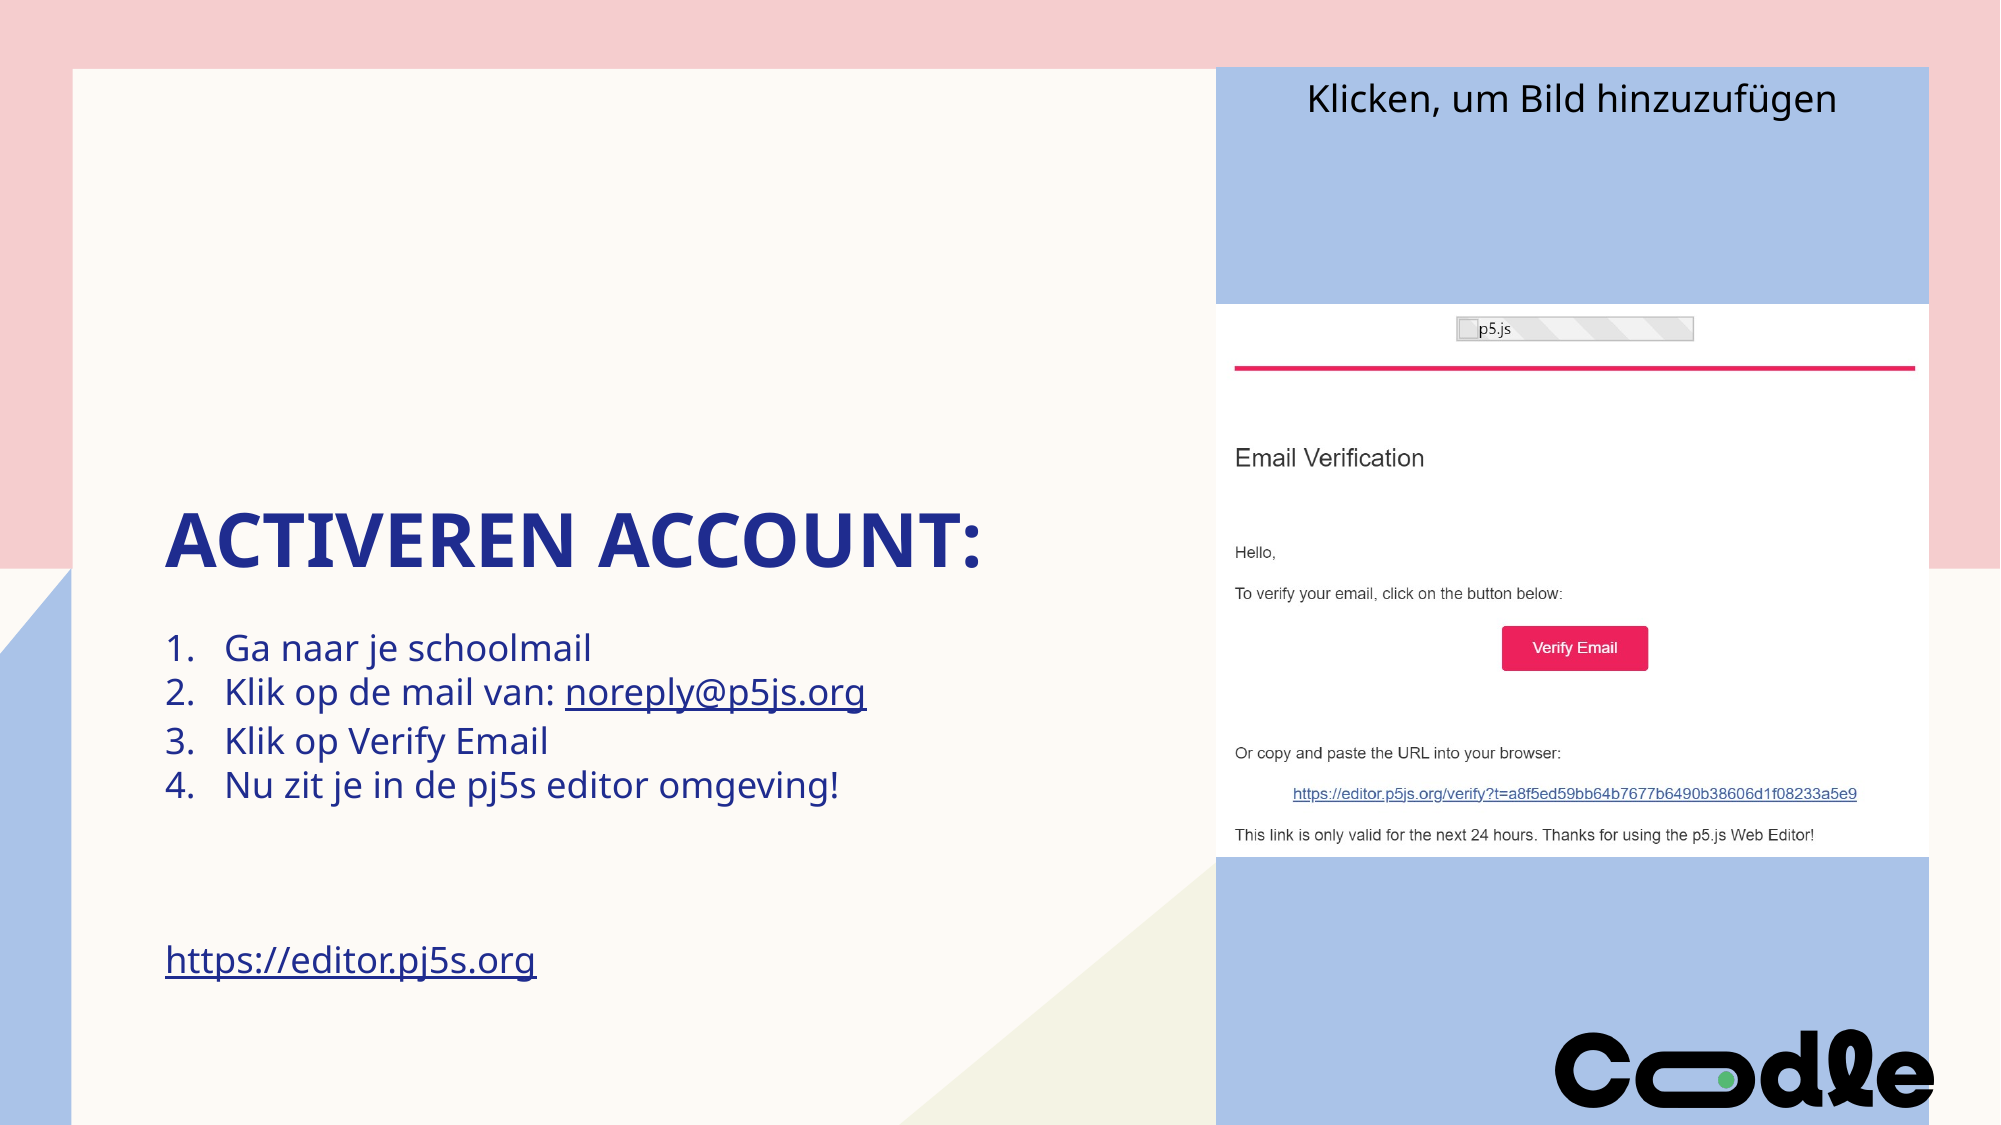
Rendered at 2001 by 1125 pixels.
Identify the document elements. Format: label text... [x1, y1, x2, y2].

list Ga naar je schoolmail Klik op de mail van: noreply@p5js.org Klik op Verify Email Nu zit je in de pj5s editor omgeving! https://editor.pj5s.org [150, 624, 1013, 992]
picture [1216, 67, 1934, 1125]
title Activeren account: [150, 173, 1013, 583]
